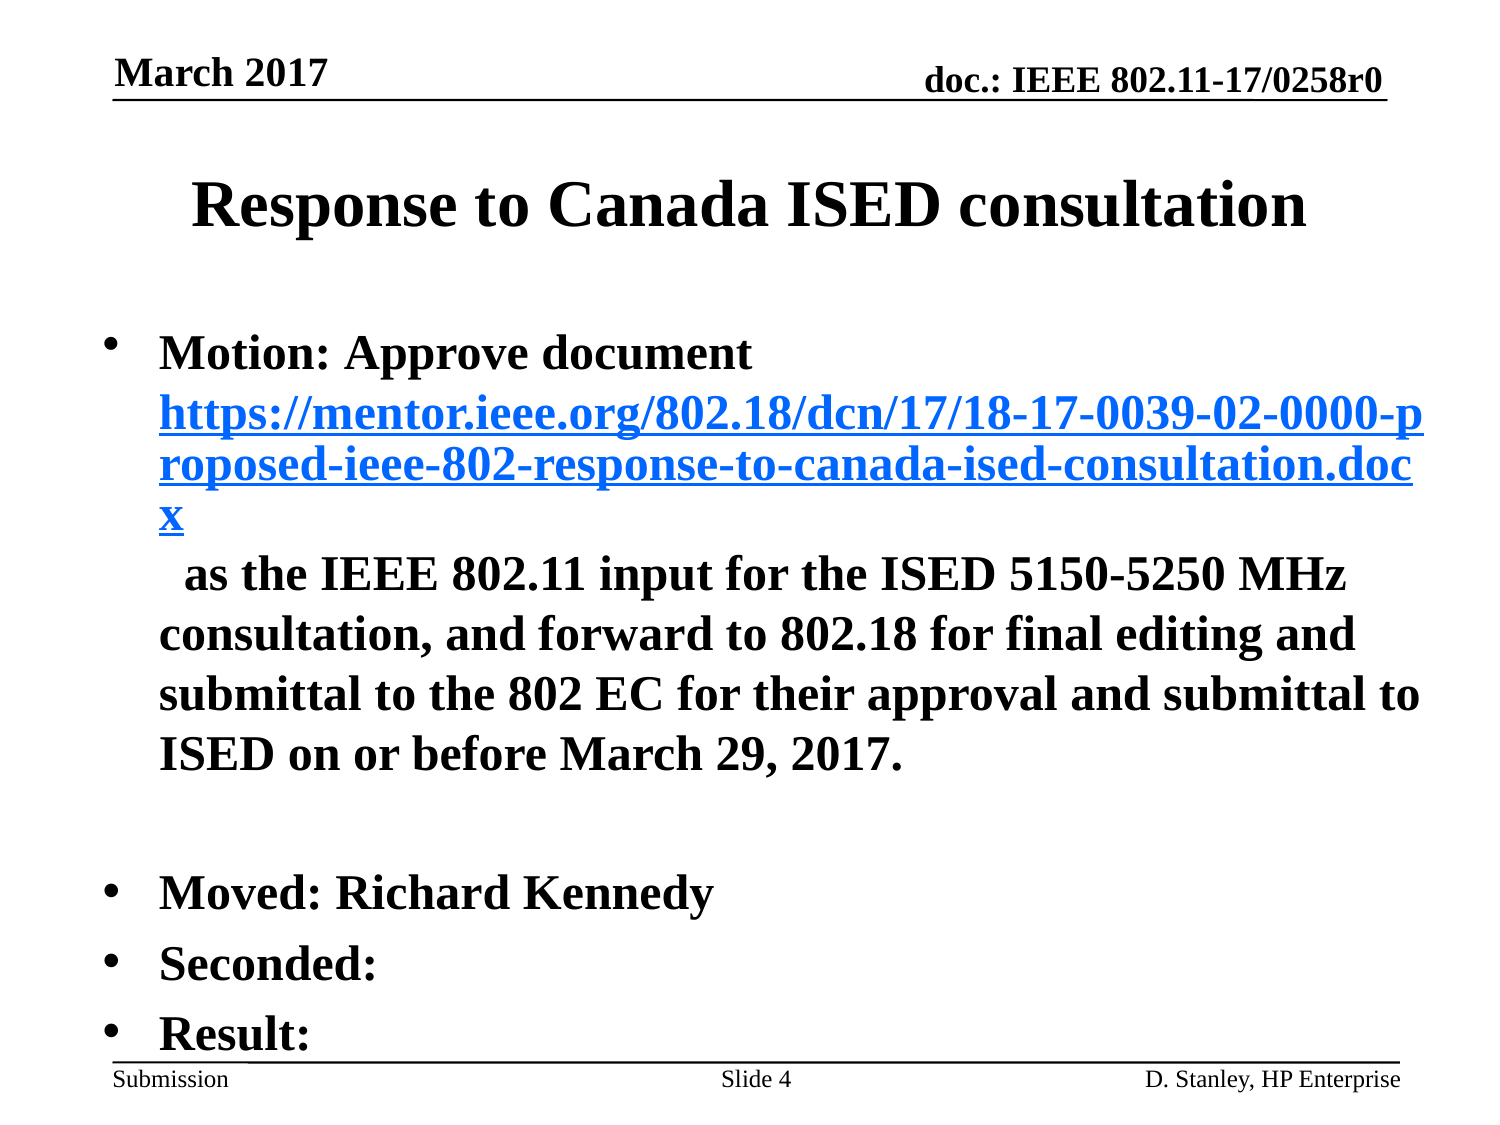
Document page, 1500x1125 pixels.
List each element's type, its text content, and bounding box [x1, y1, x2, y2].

title Response to Canada ISED consultation [112, 112, 1388, 288]
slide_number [114, 49, 423, 95]
list Motion: Approve document https://mentor.ieee.org/802.18/dcn/17/18-17-0039-02-0000-proposed-ieee-802-response-to-canada-ised-consultation.docx as the IEEE 802.11 input for the ISED 5150-5250 MHz consultation, and forward to 802.18 for final editing and submittal to the 802 EC for their approval and submittal to ISED on or before March 29, 2017. Moved: Richard Kennedy Seconded: Result: [87, 312, 1450, 1050]
footer D. Stanley, HP Enterprise [878, 1061, 1402, 1093]
slide_number Slide 4 [712, 1061, 800, 1093]
